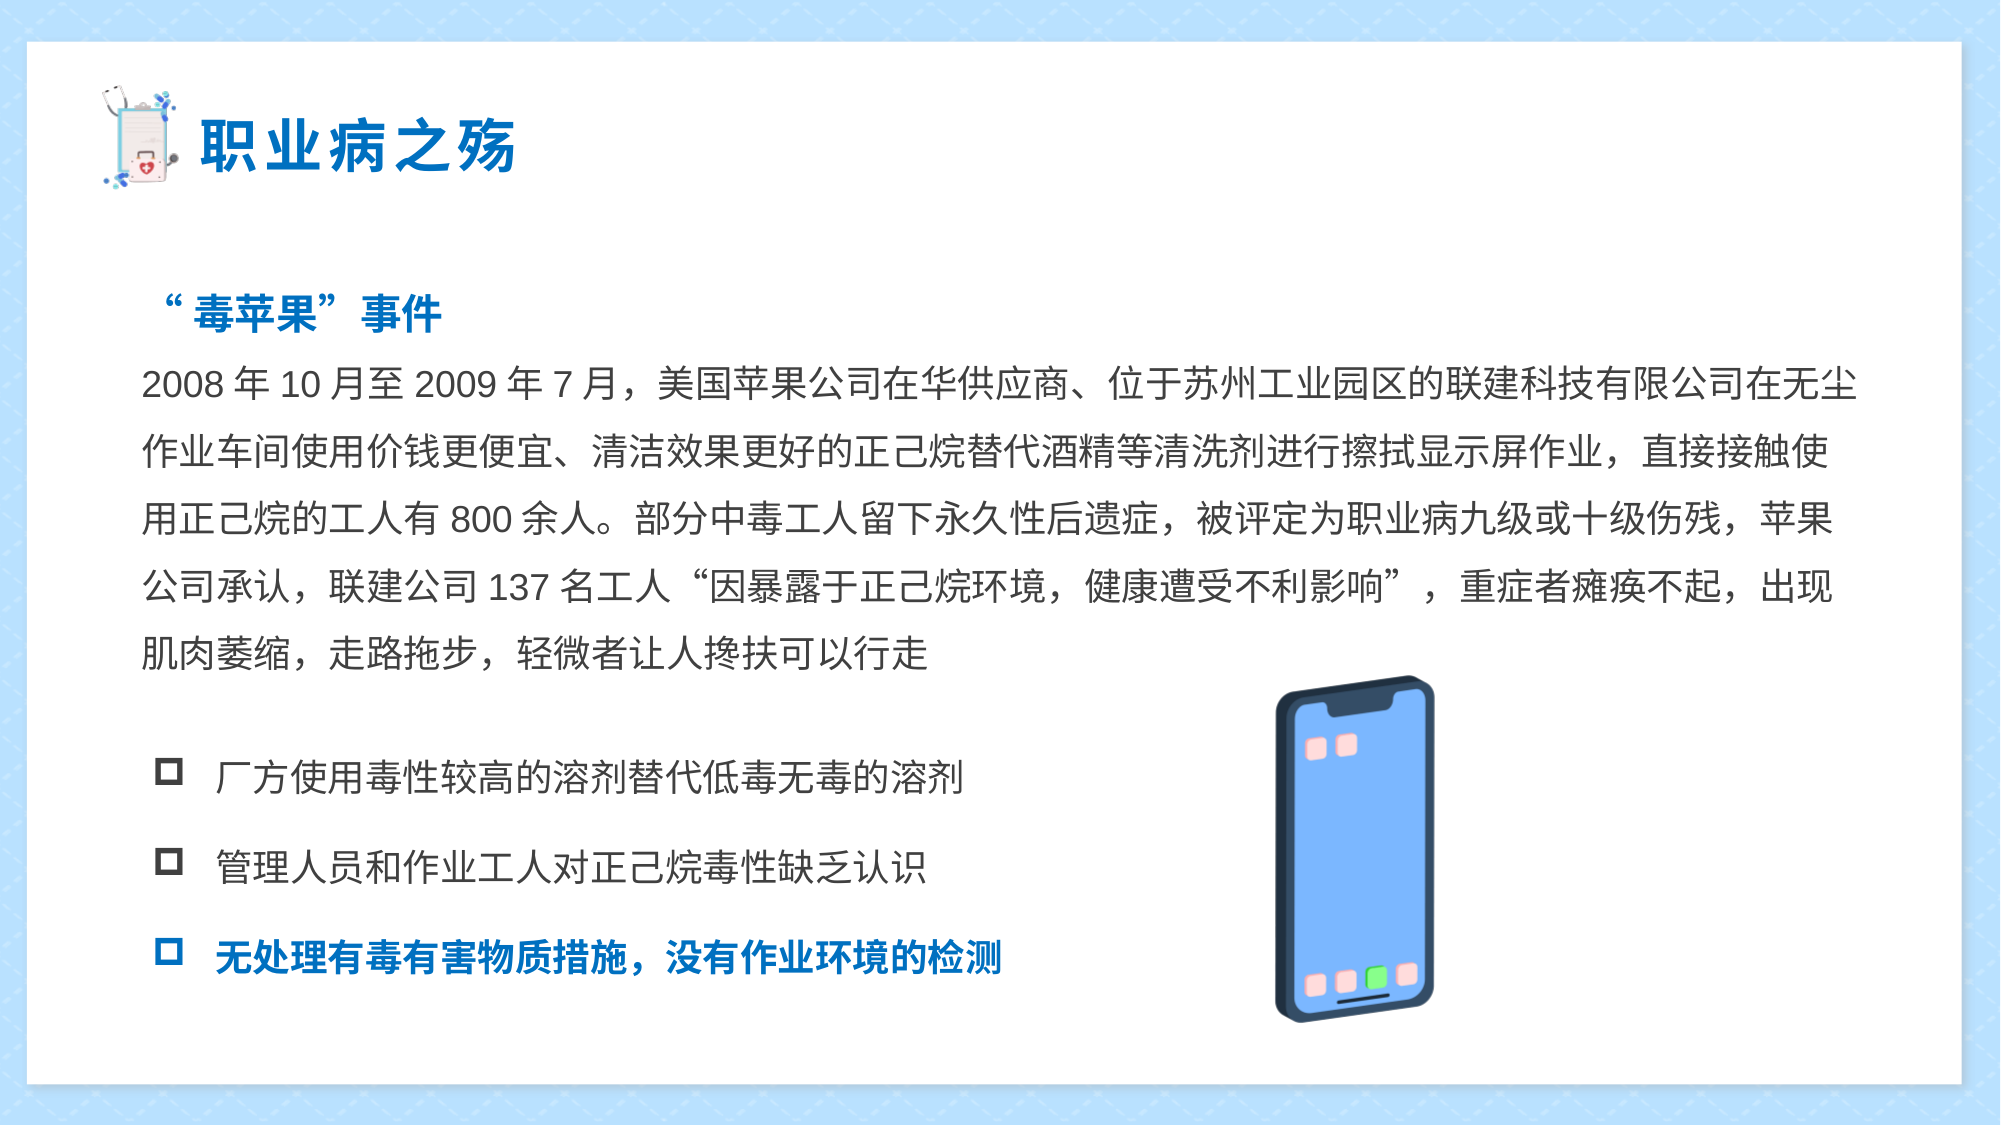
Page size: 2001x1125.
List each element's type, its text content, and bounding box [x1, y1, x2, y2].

text_box 厂方使用毒性较高的溶剂替代低毒无毒的溶剂 管理人员和作业工人对正己烷毒性缺乏认识 无处理有毒有害物质措施，没有作业环境的检测 [137, 701, 1129, 987]
picture [0, 0, 2000, 1125]
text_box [76, 78, 595, 206]
text_box “毒苹果”事件 2008年10月至2009年7月，美国苹果公司在华供应商、位于苏州工业园区的联建科技有限公司在无尘作业车间使用价钱更便宜、清洁效果更好的正己烷替代酒精等清洗剂进行擦拭显示屏作业，直接接触使用正己烷的工人有800余人。部分中毒工人留下永久性后遗症，被评定为职业病九级或十级伤残，苹果公司承认，联建公司137名工人“因暴露于正己烷环境，健康遭受不利影响”，重症者瘫痪不起，出现肌肉萎缩，走路拖步，轻微者让人搀扶可以行走 [126, 255, 1874, 683]
